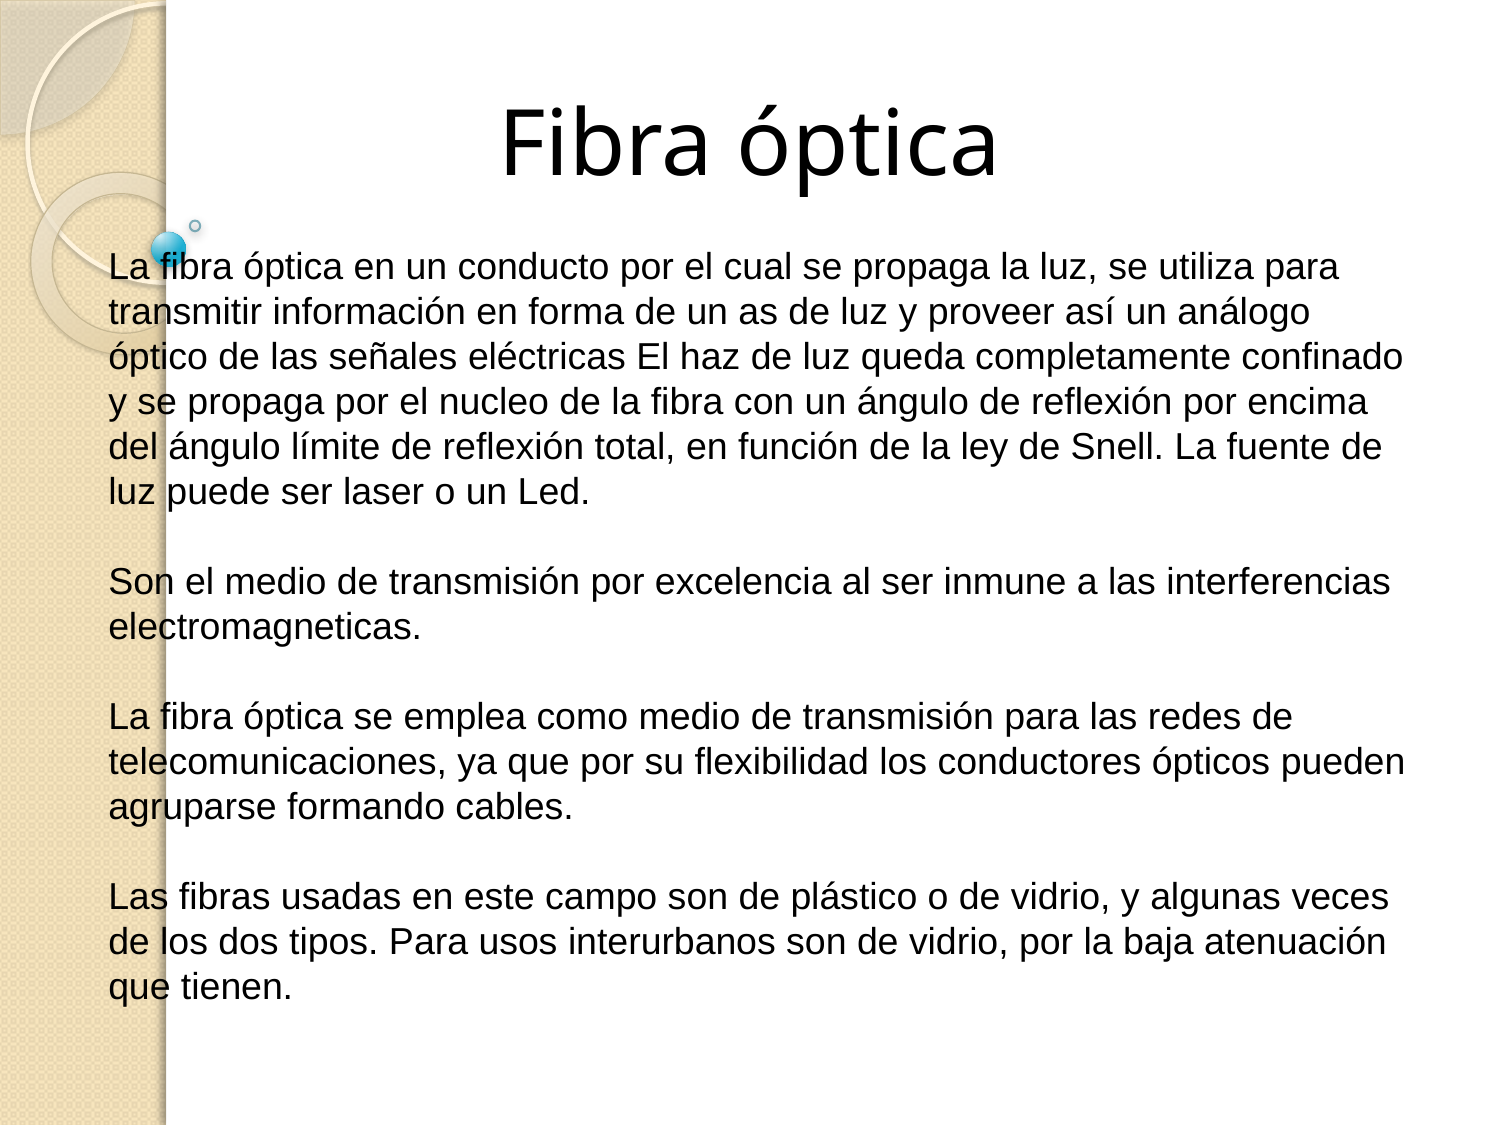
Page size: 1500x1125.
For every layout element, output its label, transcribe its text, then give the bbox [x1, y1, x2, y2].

text_box La fibra óptica en un conducto por el cual se propaga la luz, se utiliza para transmitir información en forma de un as de luz y proveer así un análogo óptico de las señales eléctricas El haz de luz queda completamente confinado y se propaga por el nucleo de la fibra con un ángulo de reflexión por encima del ángulo límite de reflexión total, en función de la ley de Snell. La fuente de luz puede ser laser o un Led. Son el medio de transmisión por excelencia al ser inmune a las interferencias electromagneticas. La fibra óptica se emplea como medio de transmisión para las redes de telecomunicaciones, ya que por su flexibilidad los conductores ópticos pueden agruparse formando cables. Las fibras usadas en este campo son de plástico o de vidrio, y algunas veces de los dos tipos. Para usos interurbanos son de vidrio, por la baja atenuación que tienen. [93, 234, 1430, 1060]
text_box Fibra óptica [74, 45, 1425, 233]
